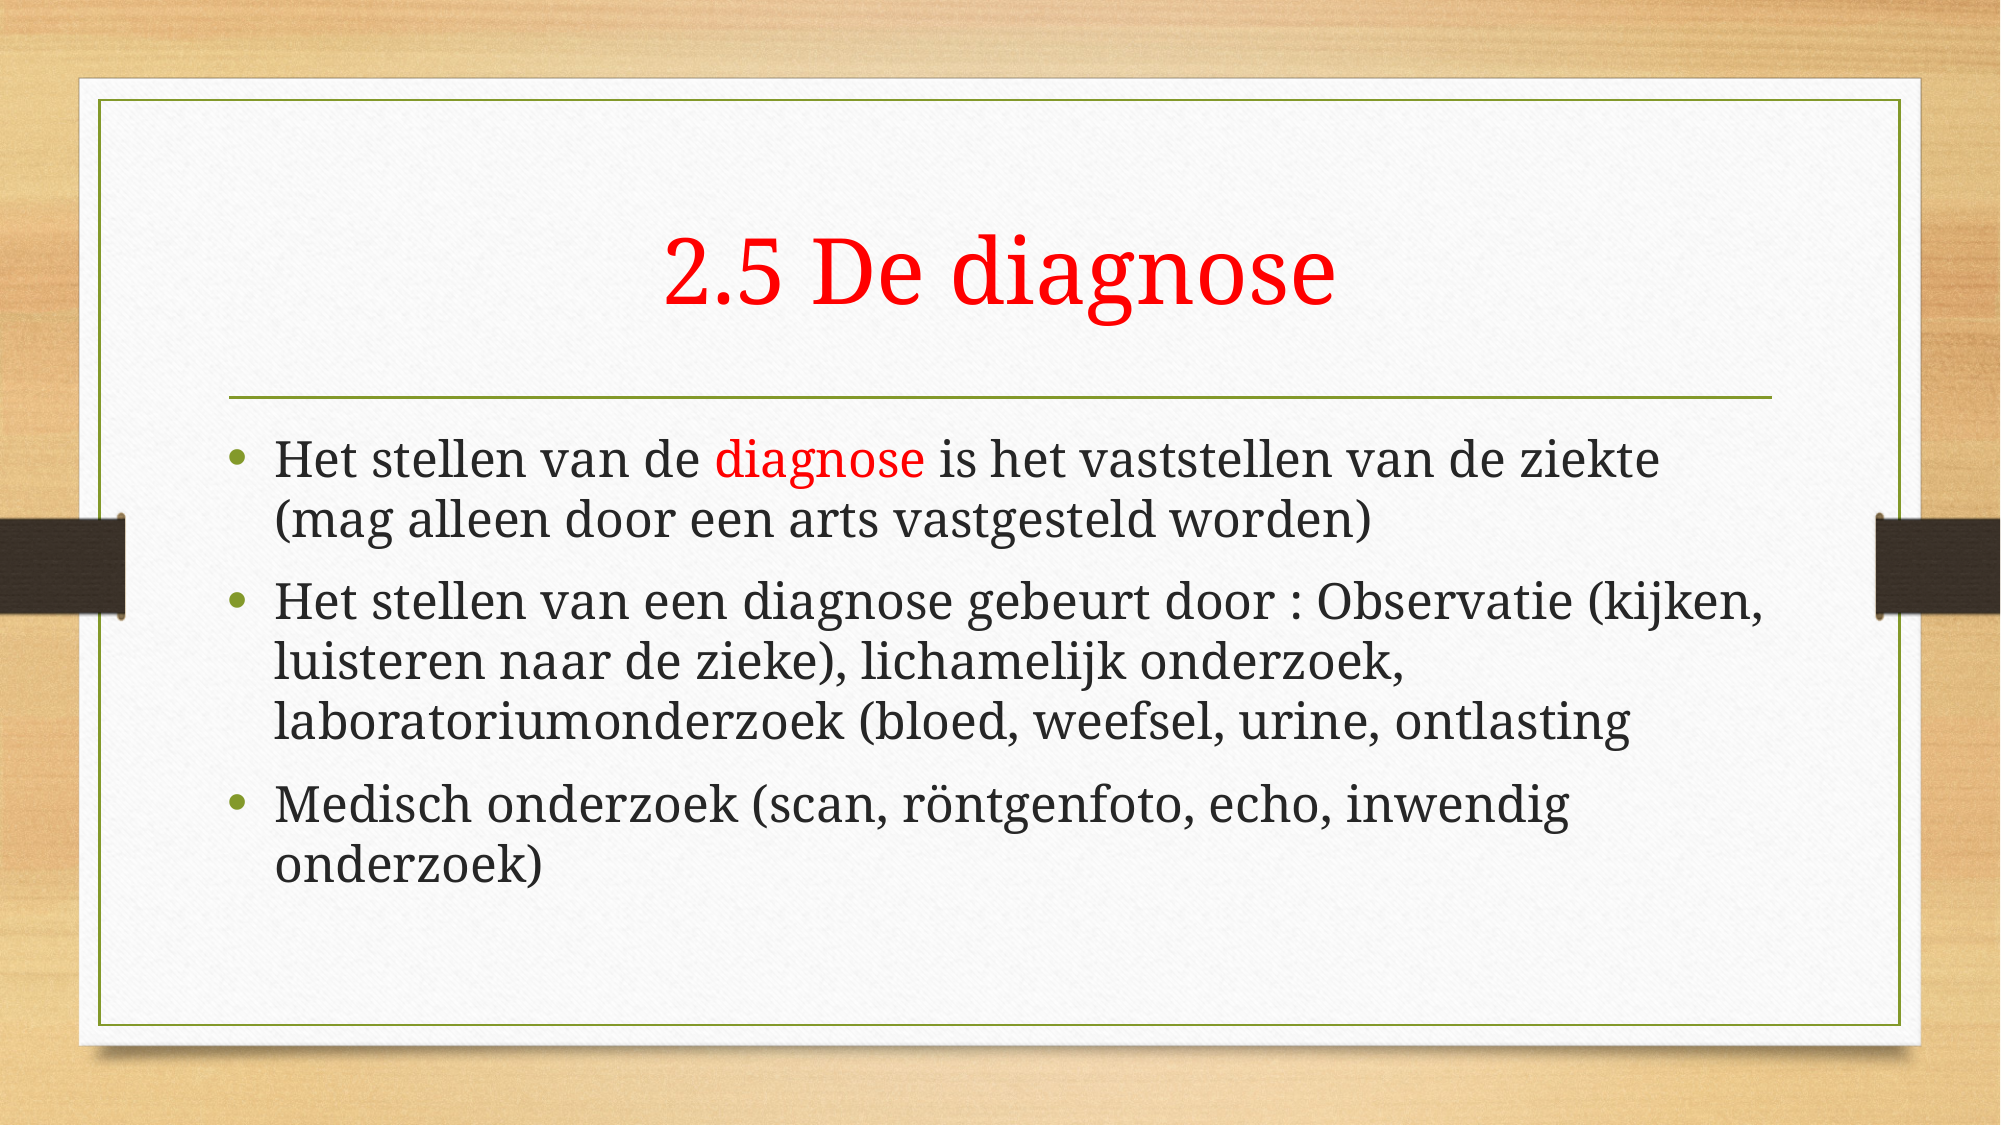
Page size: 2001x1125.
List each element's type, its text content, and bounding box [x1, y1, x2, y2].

picture [0, 0, 2001, 1125]
list Het stellen van de diagnose is het vaststellen van de ziekte (mag alleen door een arts vastgesteld worden) Het stellen van een diagnose gebeurt door : Observatie (kijken, luisteren naar de zieke), lichamelijk onderzoek, laboratoriumonderzoek (bloed, weefsel, urine, ontlasting Medisch onderzoek (scan, röntgenfoto, echo, inwendig onderzoek) [212, 419, 1788, 964]
title 2.5 De diagnose [212, 161, 1788, 375]
